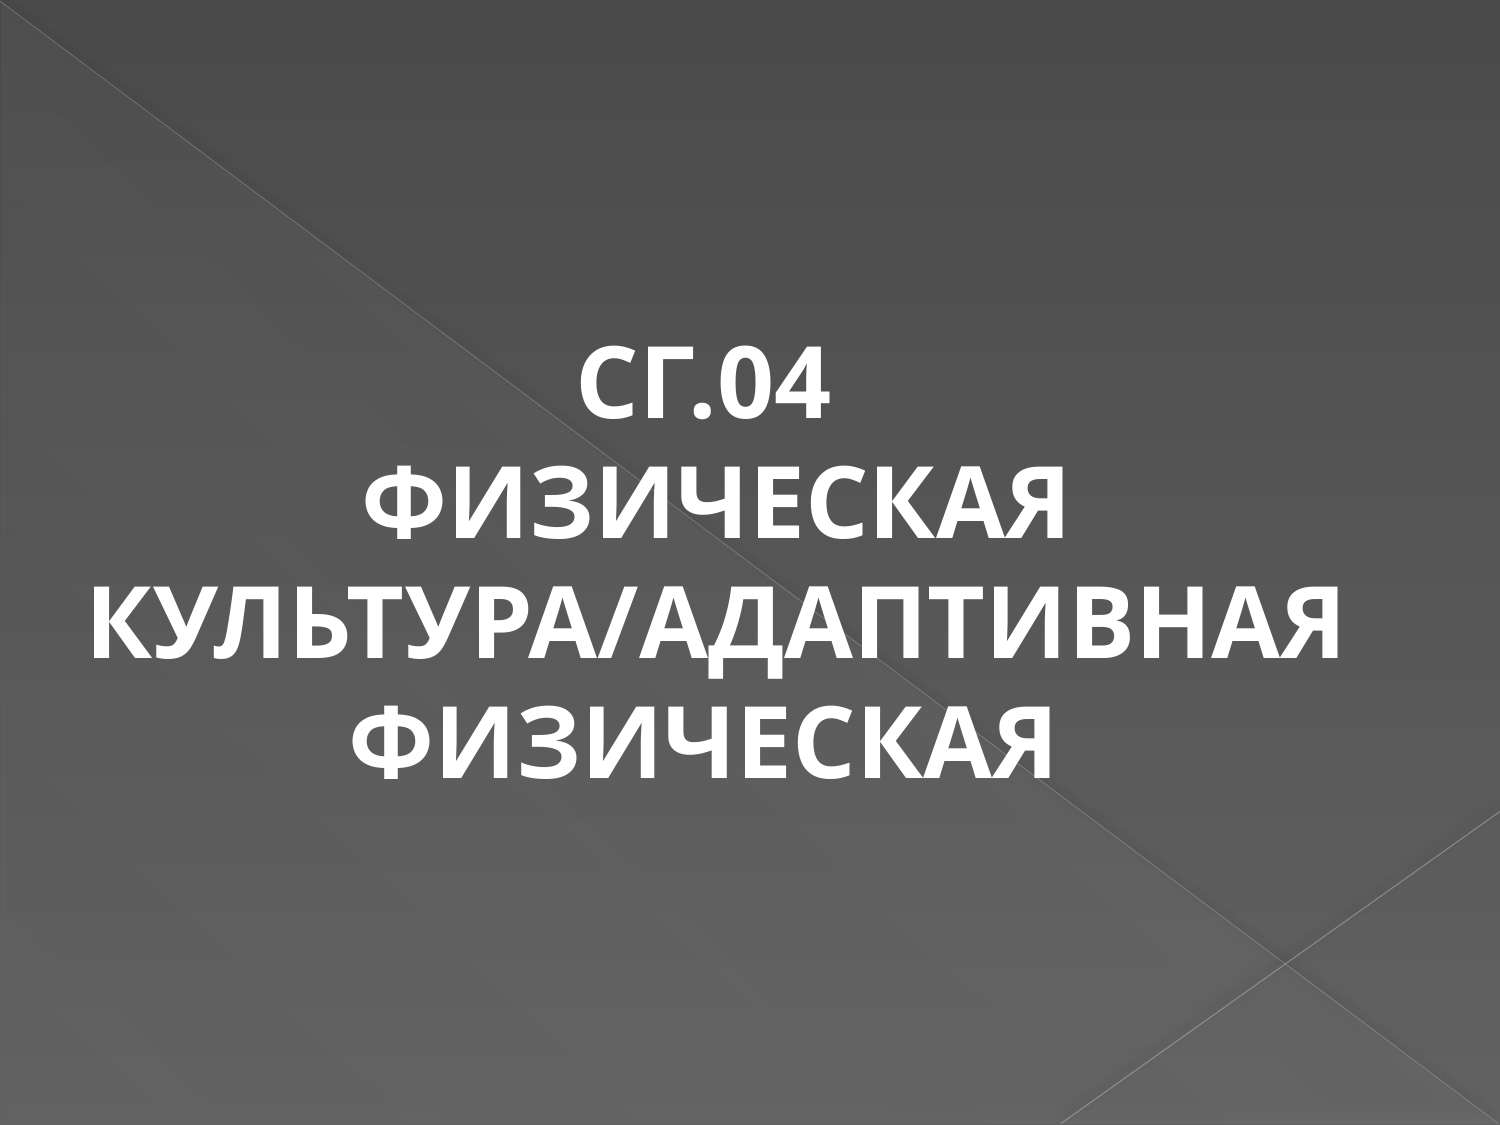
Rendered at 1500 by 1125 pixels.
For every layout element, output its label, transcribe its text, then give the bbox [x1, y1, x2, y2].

text_box СГ.04 ФИЗИЧЕСКАЯ КУЛЬТУРА/АДАПТИВНАЯ ФИЗИЧЕСКАЯ [69, 311, 1365, 806]
